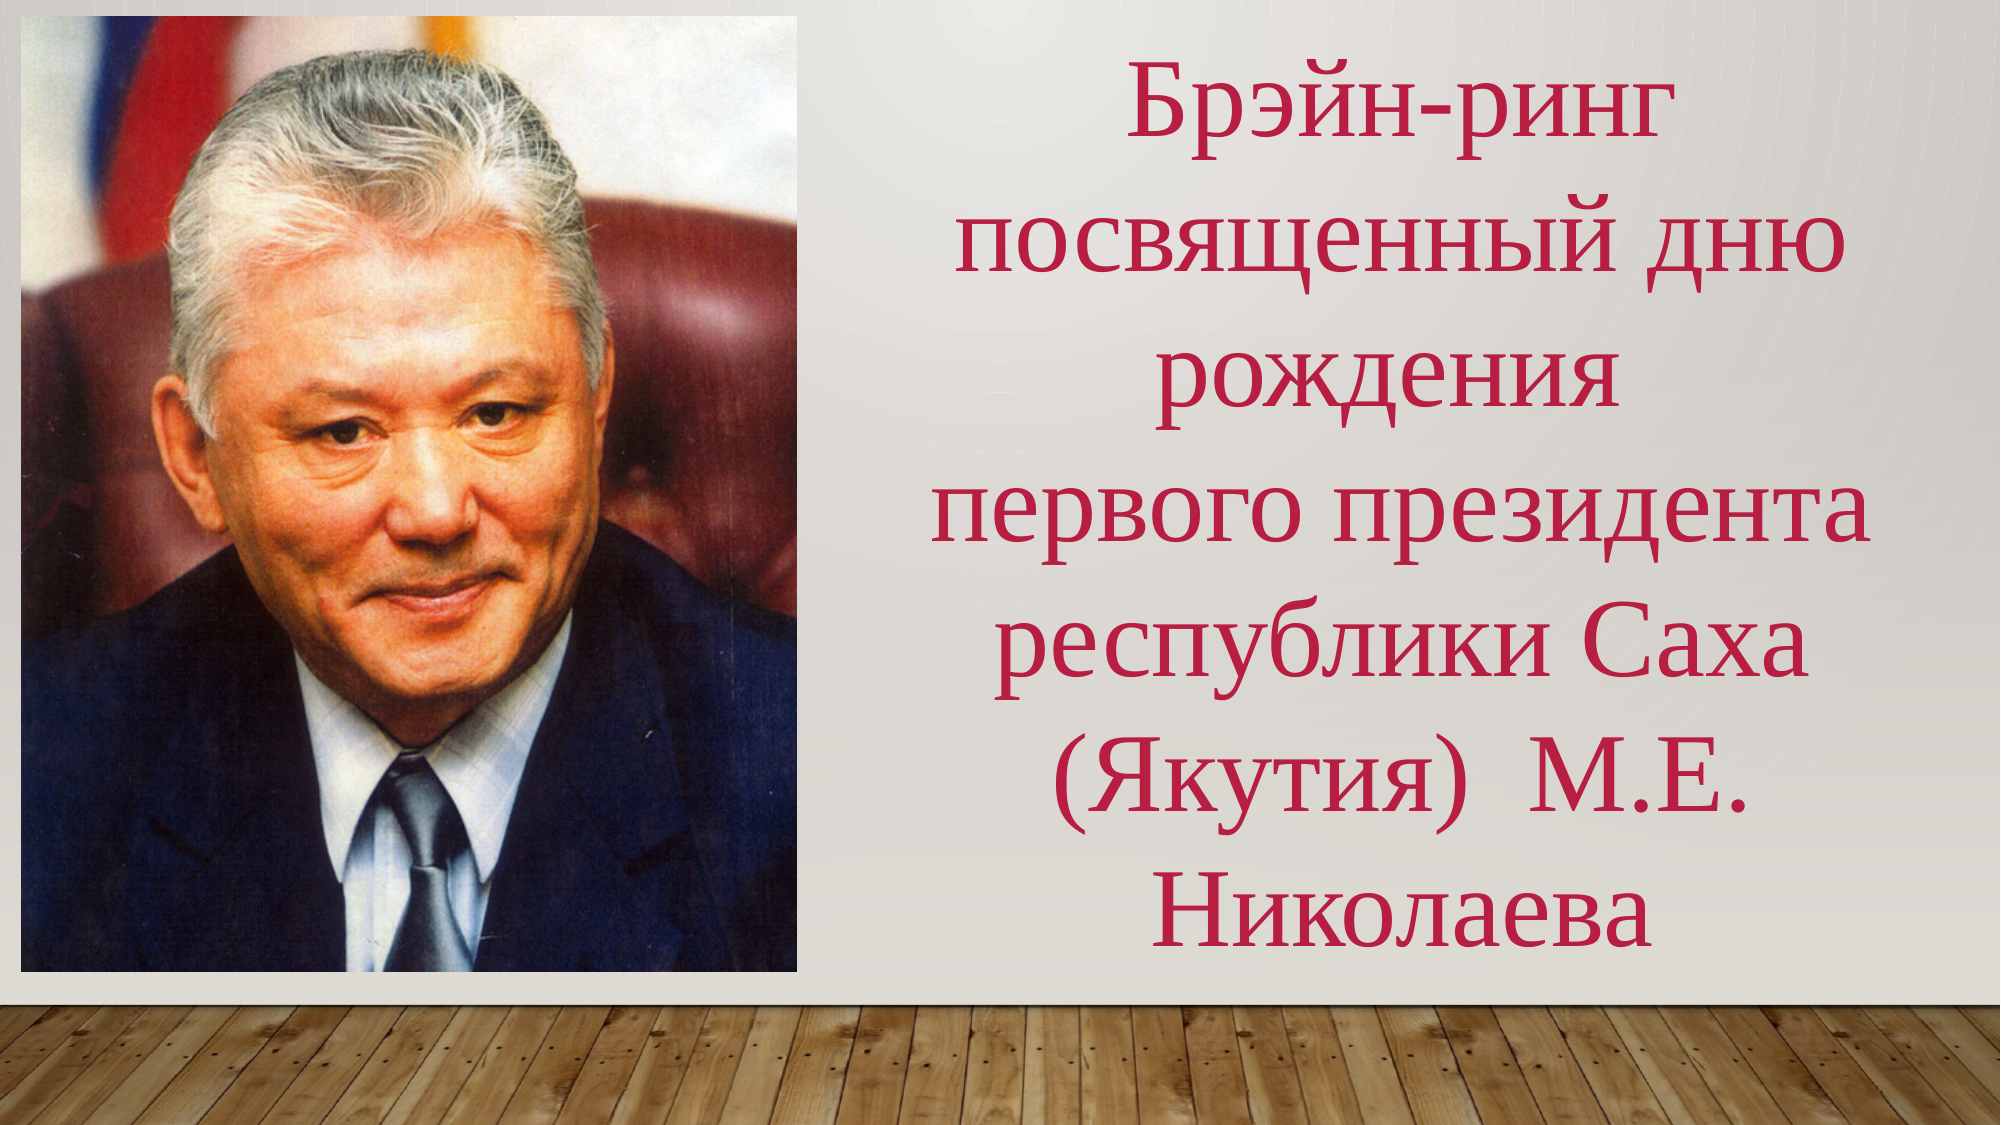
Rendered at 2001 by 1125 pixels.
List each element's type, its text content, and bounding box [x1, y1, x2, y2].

text_box Брэйн-ринг посвященный дню рождения первого президента республики Саха (Якутия) М.Е. Николаева [825, 16, 1979, 977]
picture [20, 16, 797, 973]
picture [0, 1005, 2000, 1125]
